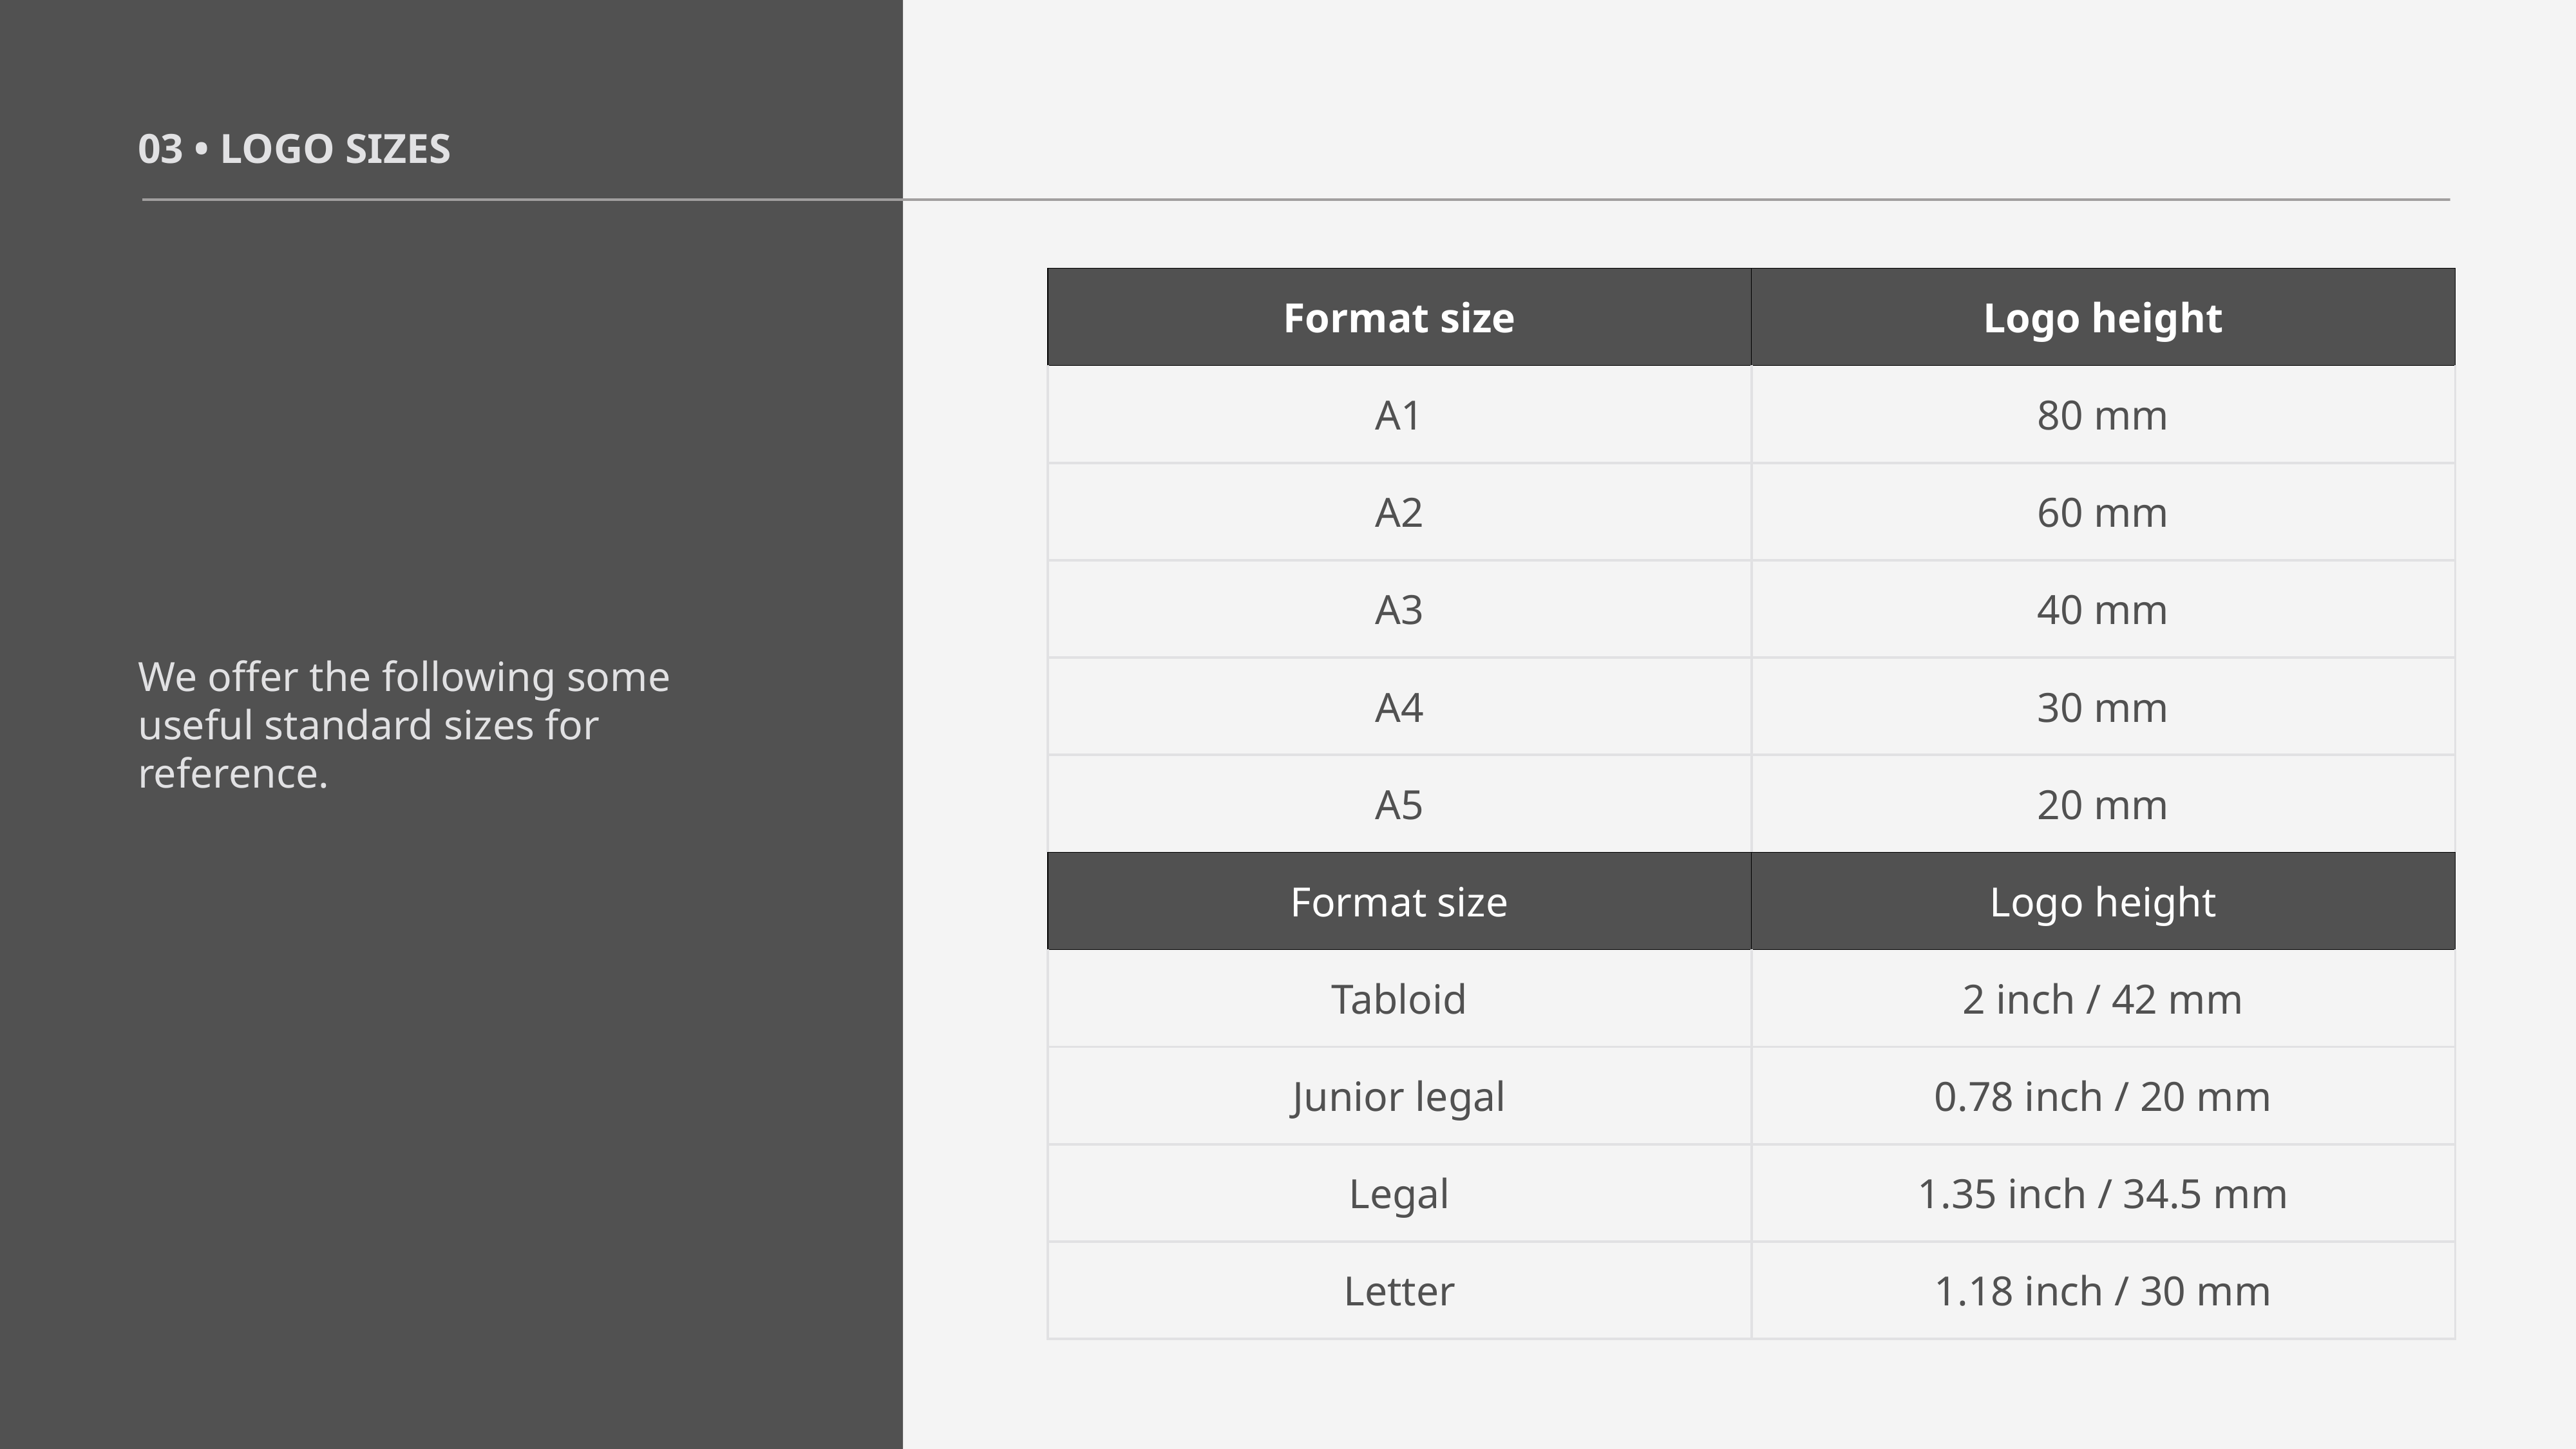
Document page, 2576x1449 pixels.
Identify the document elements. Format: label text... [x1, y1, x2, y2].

table_cell A1 [1049, 366, 1750, 462]
table_cell A2 [1049, 464, 1750, 559]
table_cell Logo height [1752, 853, 2455, 949]
table_cell 1.35 inch / 34.5 mm [1753, 1146, 2454, 1240]
table_cell 20 mm [1753, 756, 2454, 852]
table_cell 2 inch / 42 mm [1753, 950, 2454, 1046]
table_cell Legal [1049, 1146, 1750, 1240]
table_cell A5 [1049, 756, 1750, 852]
table_cell 60 mm [1753, 464, 2454, 559]
text_box We offer the following some useful standard sizes for reference. [138, 599, 722, 849]
table_cell A4 [1049, 659, 1750, 753]
table_cell Letter [1049, 1243, 1750, 1338]
table_cell 1.18 inch / 30 mm [1753, 1243, 2454, 1338]
table_cell 0.78 inch / 20 mm [1753, 1048, 2454, 1143]
table_cell 30 mm [1753, 659, 2454, 753]
table_cell Junior legal [1049, 1048, 1750, 1143]
table_cell Tabloid [1049, 950, 1750, 1046]
table_header Logo height [1752, 269, 2455, 365]
table_cell Format size [1048, 853, 1751, 949]
text_box 03 • LOGO SIZES [138, 118, 873, 175]
table_cell 80 mm [1753, 366, 2454, 462]
table_cell 40 mm [1753, 562, 2454, 656]
table_header Format size [1048, 269, 1751, 365]
table_cell A3 [1049, 562, 1750, 656]
